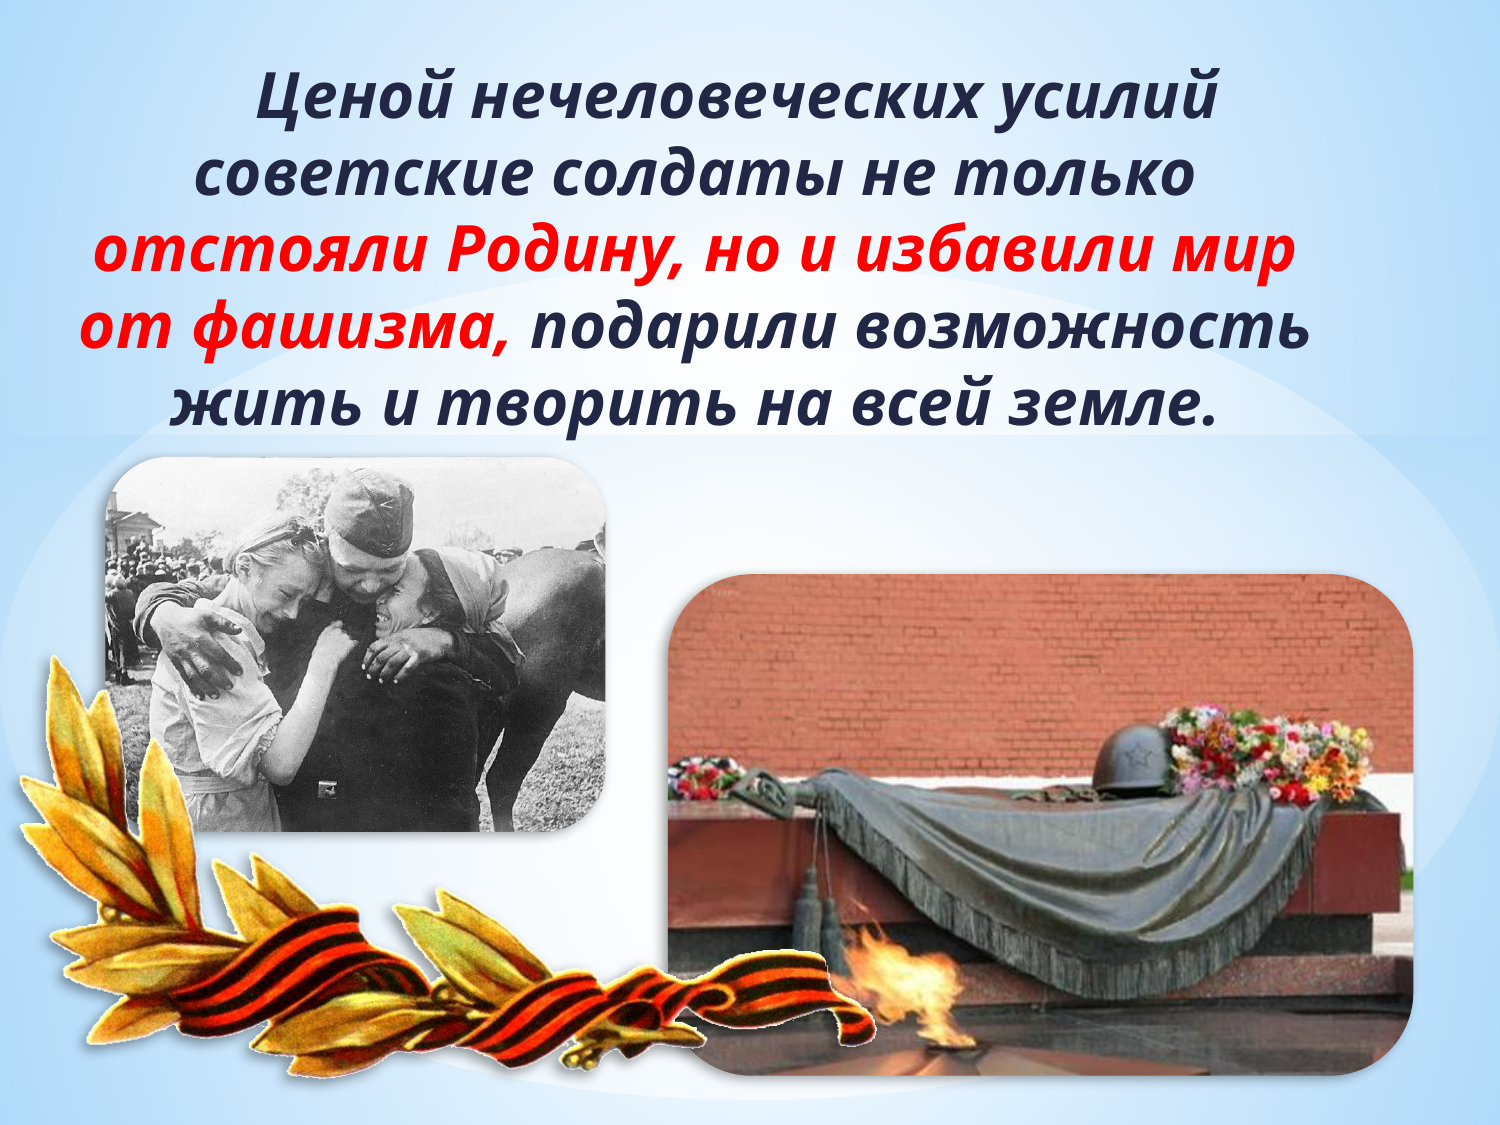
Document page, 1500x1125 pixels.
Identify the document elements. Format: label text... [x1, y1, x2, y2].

list Ценой нечеловеческих усилий советские солдаты не только отстояли Родину, но и избавили мир от фашизма, подарили возможность жить и творить на всей земле. [58, 46, 1334, 469]
picture [0, 456, 1414, 1102]
